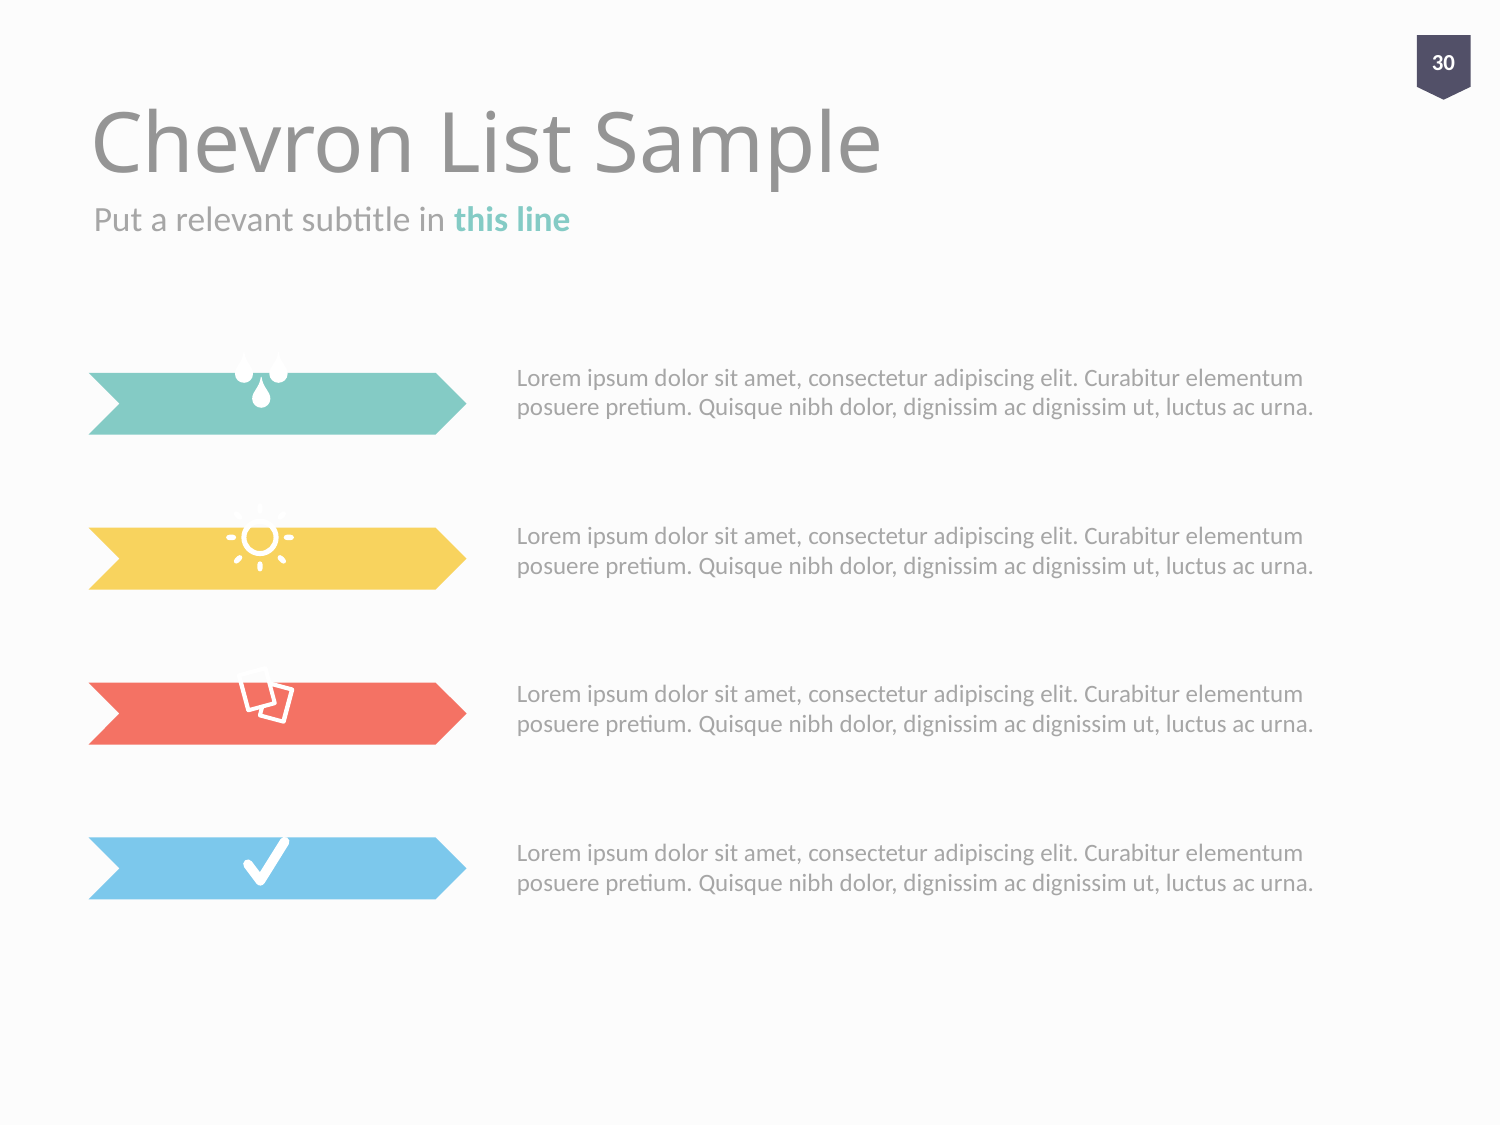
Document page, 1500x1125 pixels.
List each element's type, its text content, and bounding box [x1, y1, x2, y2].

text_box Lorem ipsum dolor sit amet, consectetur adipiscing elit. Curabitur elementum posuere pretium. Quisque nibh dolor, dignissim ac dignissim ut, luctus ac urna. [501, 670, 1400, 762]
title Chevron List Sample [75, 45, 1400, 233]
text_box Lorem ipsum dolor sit amet, consectetur adipiscing elit. Curabitur elementum posuere pretium. Quisque nibh dolor, dignissim ac dignissim ut, luctus ac urna. [501, 828, 1400, 921]
text_box 30 [1414, 33, 1473, 102]
text_box Lorem ipsum dolor sit amet, consectetur adipiscing elit. Curabitur elementum posuere pretium. Quisque nibh dolor, dignissim ac dignissim ut, luctus ac urna. [501, 512, 1400, 604]
text_box Lorem ipsum dolor sit amet, consectetur adipiscing elit. Curabitur elementum posuere pretium. Quisque nibh dolor, dignissim ac dignissim ut, luctus ac urna. [501, 353, 1400, 445]
text_box Put a relevant subtitle in this line [78, 177, 821, 257]
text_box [88, 326, 467, 947]
